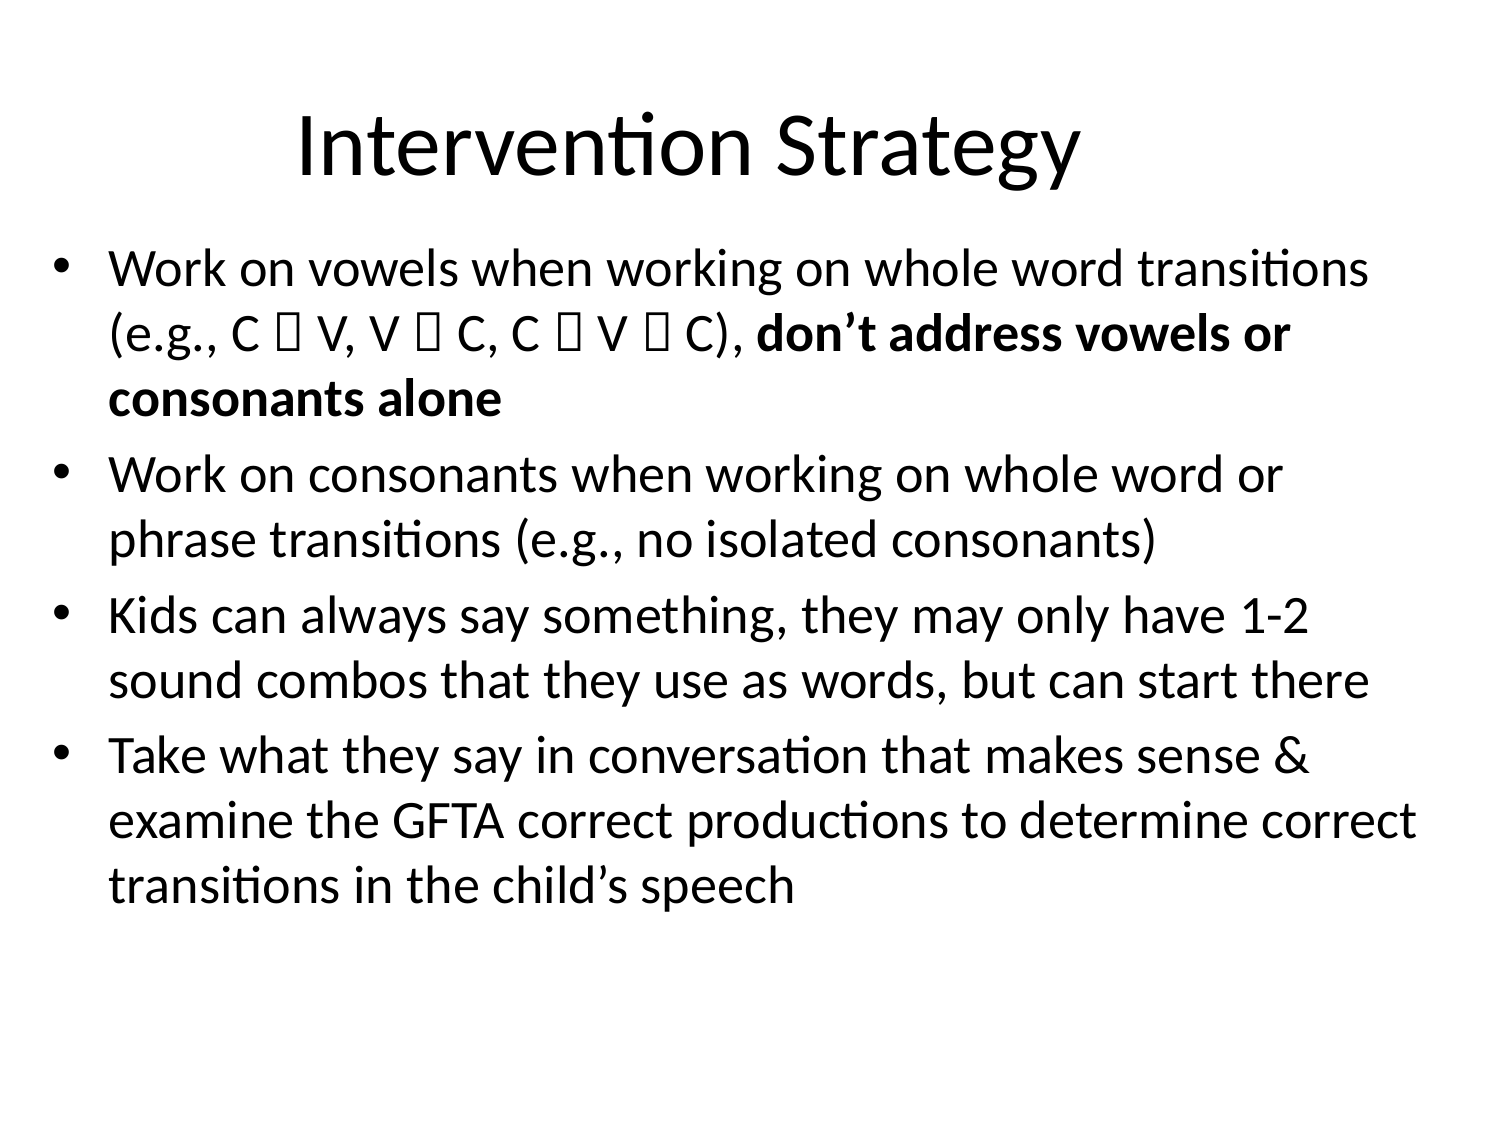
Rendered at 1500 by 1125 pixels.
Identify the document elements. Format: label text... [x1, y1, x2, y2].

title Intervention Strategy [111, 52, 1267, 224]
list Work on vowels when working on whole word transitions (e.g., C  V, V  C, C  V  C), don’t address vowels or consonants alone Work on consonants when working on whole word or phrase transitions (e.g., no isolated consonants) Kids can always say something, they may only have 1-2 sound combos that they use as words, but can start there Take what they say in conversation that makes sense & examine the GFTA correct productions to determine correct transitions in the child’s speech [37, 224, 1463, 1088]
